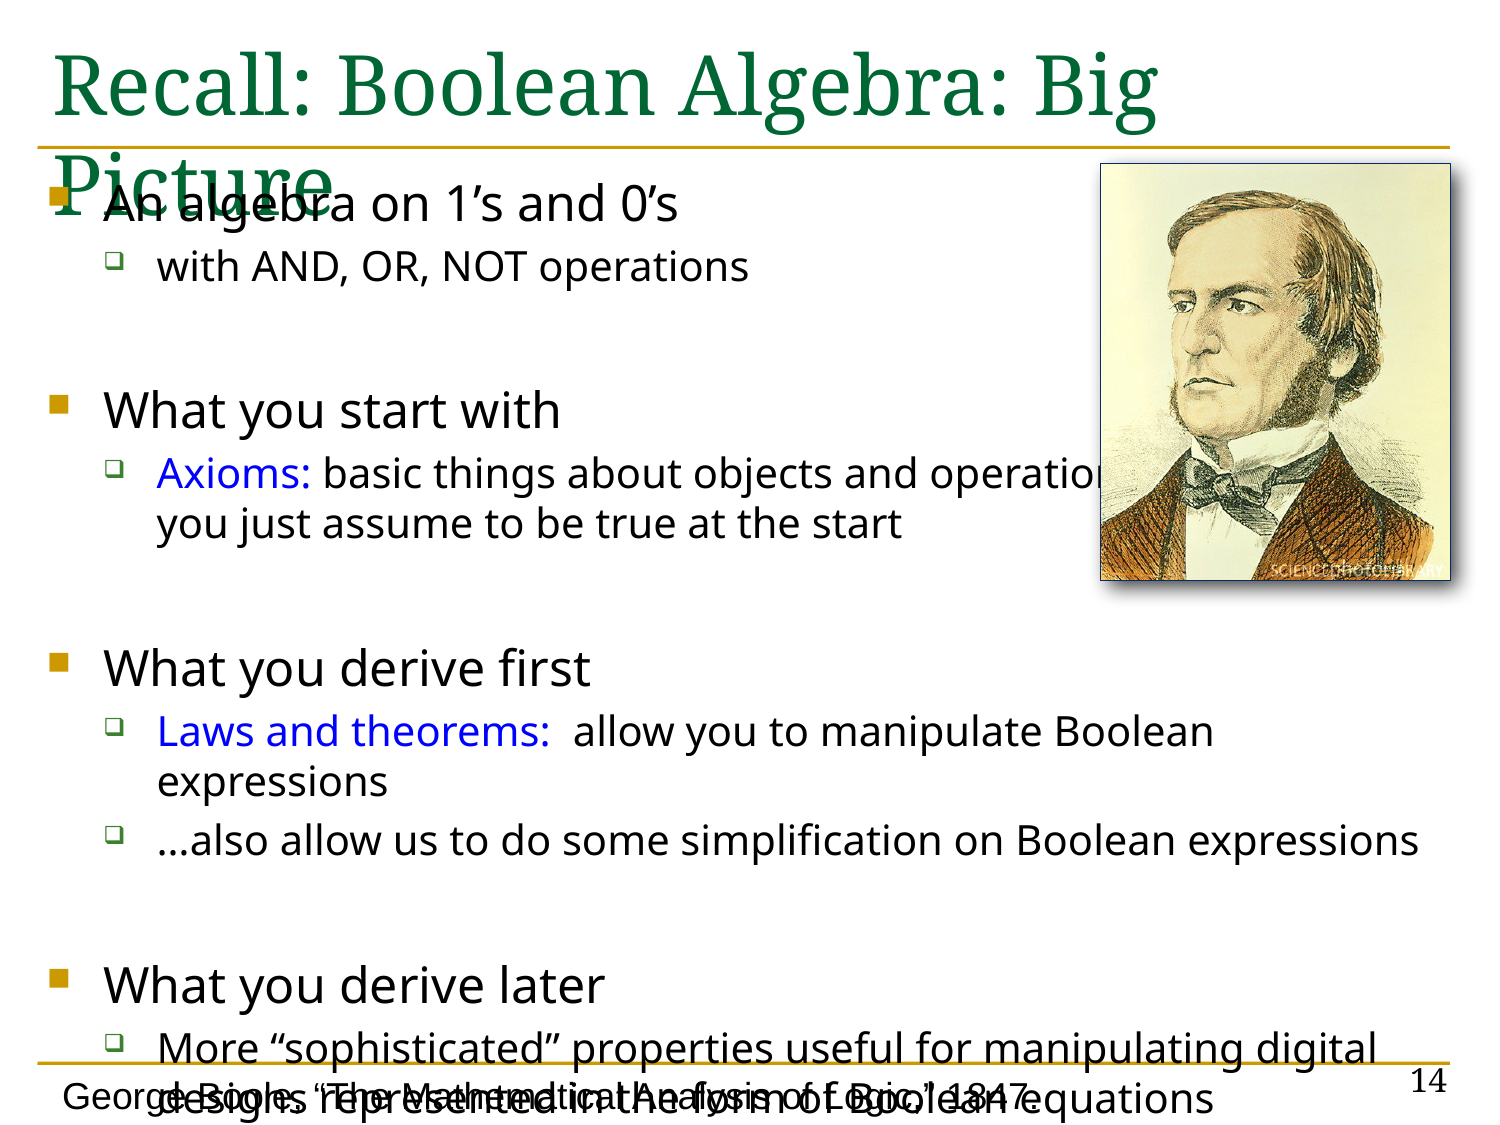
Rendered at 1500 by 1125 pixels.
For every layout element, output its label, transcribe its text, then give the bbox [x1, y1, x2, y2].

text_box George Boole, “The Mathematical Analysis of Logic,” 1847. [47, 1064, 1055, 1125]
title Recall: Boolean Algebra: Big Picture [37, 24, 1450, 163]
table_cell [1097, 168, 1445, 596]
list H&H Chapter 2 in full Required Reading E.g., see Tri-state Buffer and Z values in Section 2.6 H&H Chapter 5 Will be required reading soon. You will benefit greatly by reading the “combinational” parts of Chapter 5 soon. Sections 5.1 and 5.2 [1094, 163, 1445, 601]
list An algebra on 1’s and 0’s with AND, OR, NOT operations What you start with Axioms: basic things about objects and operations you just assume to be true at the start What you derive first Laws and theorems: allow you to manipulate Boolean expressions …also allow us to do some simplification on Boolean expressions What you derive later More “sophisticated” properties useful for manipulating digital designs represented in the form of Boolean equations [31, 163, 1445, 1016]
picture [1100, 163, 1451, 581]
slide_number 14 [1111, 1036, 1462, 1112]
